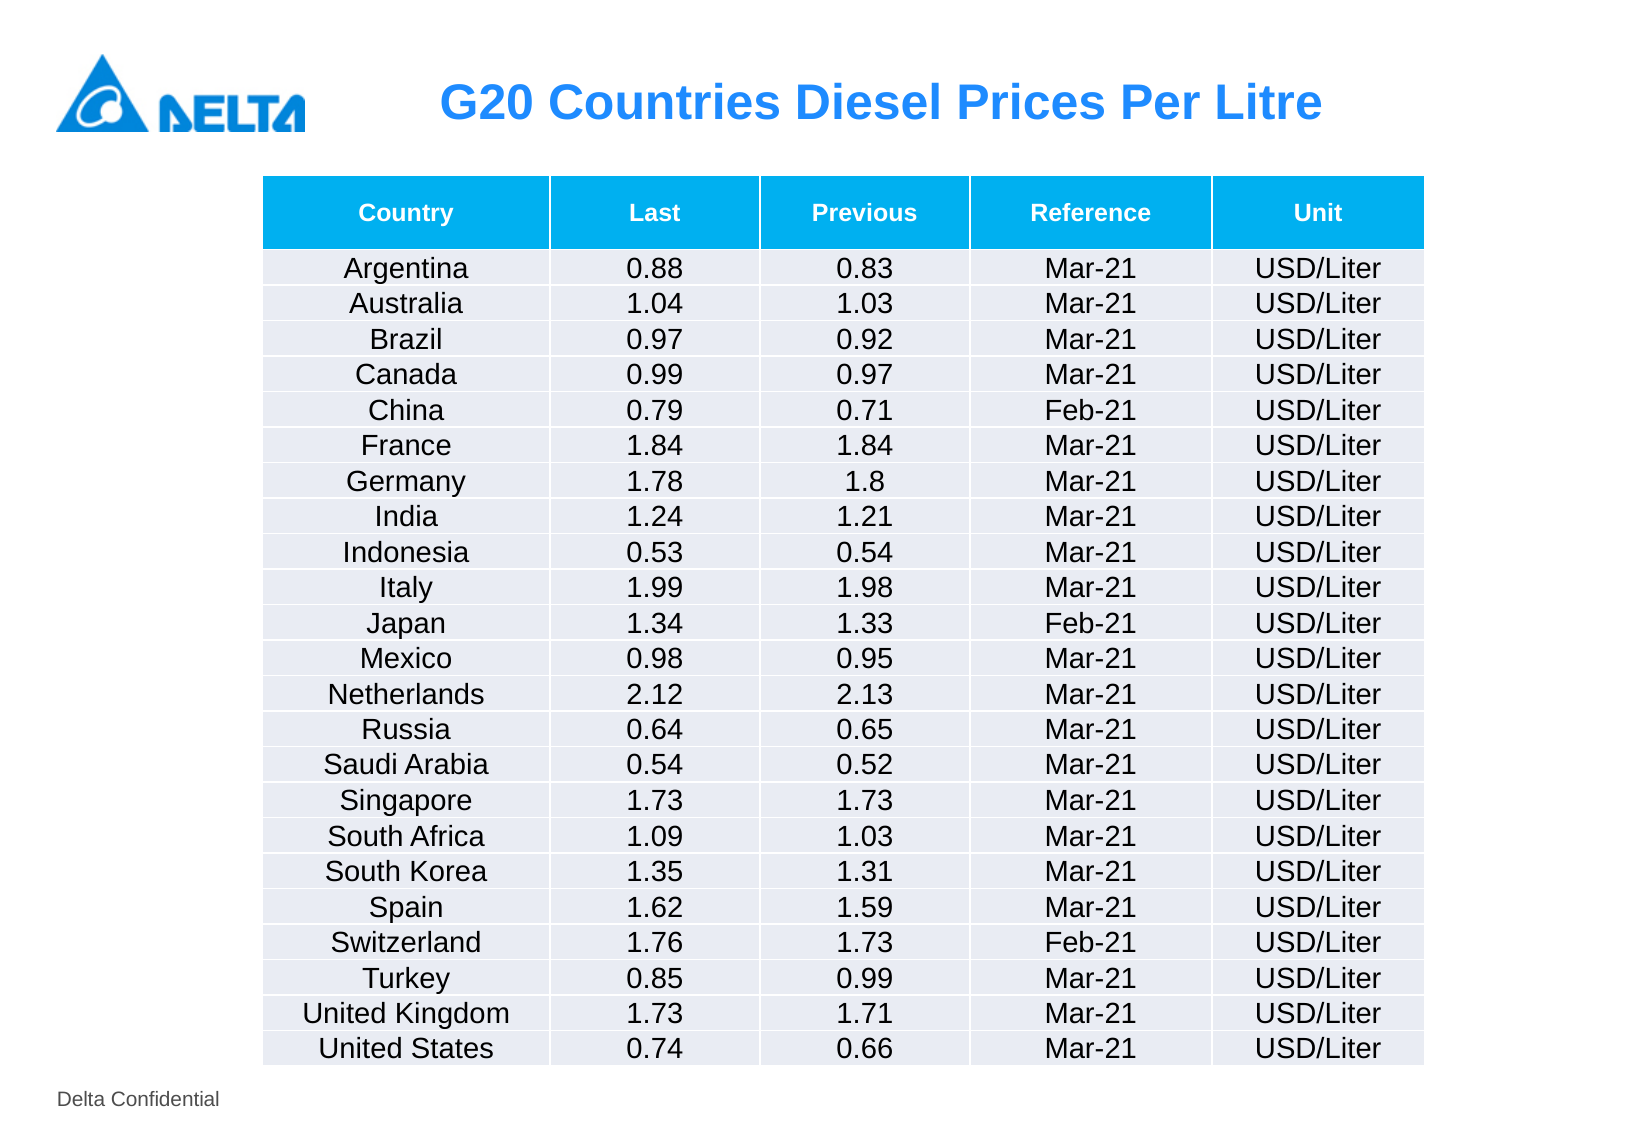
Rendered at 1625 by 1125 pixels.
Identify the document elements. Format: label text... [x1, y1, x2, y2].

text_box G20 Countries Diesel Prices Per Litre [424, 62, 1375, 138]
table_cell 1.84 [761, 428, 969, 462]
table_cell 0.98 [551, 641, 759, 675]
table_cell USD/Liter [1213, 783, 1424, 817]
table_cell USD/Liter [1213, 818, 1424, 852]
table_cell 1.03 [761, 818, 969, 852]
table_cell Mar-21 [971, 250, 1211, 284]
table_cell USD/Liter [1213, 889, 1424, 923]
table_cell Feb-21 [971, 925, 1211, 959]
table_cell Canada [263, 357, 549, 391]
table_cell 1.8 [761, 463, 969, 497]
table_cell 1.62 [551, 889, 759, 923]
table_cell Turkey [263, 960, 549, 994]
table_cell Mar-21 [971, 854, 1211, 888]
table_cell 1.59 [761, 889, 969, 923]
table_cell China [263, 392, 549, 426]
table_cell 1.04 [551, 286, 759, 320]
table_cell 1.09 [551, 818, 759, 852]
table_cell Italy [263, 570, 549, 604]
table_cell 1.35 [551, 854, 759, 888]
table_cell Mar-21 [971, 676, 1211, 710]
table_cell 1.84 [551, 428, 759, 462]
table_cell 1.03 [761, 286, 969, 320]
table_cell Mar-21 [971, 783, 1211, 817]
table_cell USD/Liter [1213, 747, 1424, 781]
table_cell USD/Liter [1213, 392, 1424, 426]
table_cell Mar-21 [971, 996, 1211, 1030]
table_cell 0.79 [551, 392, 759, 426]
table_header Reference [971, 176, 1211, 249]
table_cell 0.54 [551, 747, 759, 781]
table_cell Mar-21 [971, 357, 1211, 391]
table_cell Singapore [263, 783, 549, 817]
table_cell USD/Liter [1213, 960, 1424, 994]
table_header Country [263, 176, 549, 249]
table_cell Mar-21 [971, 712, 1211, 746]
table_cell South Africa [263, 818, 549, 852]
table_cell Australia [263, 286, 549, 320]
table_cell USD/Liter [1213, 250, 1424, 284]
table_cell 0.53 [551, 534, 759, 568]
table_cell Mar-21 [971, 889, 1211, 923]
table_cell USD/Liter [1213, 996, 1424, 1030]
table_cell Mar-21 [971, 641, 1211, 675]
table_cell 1.99 [551, 570, 759, 604]
table_cell 0.97 [761, 357, 969, 391]
table_cell Indonesia [263, 534, 549, 568]
table_cell Mar-21 [971, 428, 1211, 462]
table_cell Netherlands [263, 676, 549, 710]
table_cell Mar-21 [971, 960, 1211, 994]
table_cell USD/Liter [1213, 534, 1424, 568]
table_cell 1.78 [551, 463, 759, 497]
table_cell Feb-21 [971, 605, 1211, 639]
table_cell USD/Liter [1213, 1031, 1424, 1065]
table_cell USD/Liter [1213, 570, 1424, 604]
table_cell USD/Liter [1213, 463, 1424, 497]
table_cell Brazil [263, 321, 549, 355]
table_cell USD/Liter [1213, 641, 1424, 675]
table_cell 1.73 [761, 783, 969, 817]
table_cell Mar-21 [971, 534, 1211, 568]
table_cell 0.85 [551, 960, 759, 994]
table_cell India [263, 499, 549, 533]
table_cell USD/Liter [1213, 925, 1424, 959]
table_cell Mar-21 [971, 499, 1211, 533]
table_cell 0.99 [551, 357, 759, 391]
table_cell USD/Liter [1213, 676, 1424, 710]
table_cell USD/Liter [1213, 712, 1424, 746]
table_cell Mexico [263, 641, 549, 675]
table_cell Mar-21 [971, 321, 1211, 355]
table_cell United States [263, 1031, 549, 1065]
table_cell 1.33 [761, 605, 969, 639]
table_cell 2.12 [551, 676, 759, 710]
table_cell 1.73 [761, 925, 969, 959]
table_cell 0.64 [551, 712, 759, 746]
table_cell Mar-21 [971, 818, 1211, 852]
table_cell 1.21 [761, 499, 969, 533]
table_cell 1.73 [551, 783, 759, 817]
table_cell USD/Liter [1213, 428, 1424, 462]
picture [56, 54, 305, 132]
table_cell Mar-21 [971, 570, 1211, 604]
table_cell 1.71 [761, 996, 969, 1030]
table_cell Switzerland [263, 925, 549, 959]
table_cell USD/Liter [1213, 286, 1424, 320]
table_cell 0.95 [761, 641, 969, 675]
table_cell Feb-21 [971, 392, 1211, 426]
table_cell USD/Liter [1213, 605, 1424, 639]
table_header Previous [761, 176, 969, 249]
table_cell 0.71 [761, 392, 969, 426]
table_cell 1.31 [761, 854, 969, 888]
table_cell 1.98 [761, 570, 969, 604]
table_header Unit [1213, 176, 1424, 249]
table_cell 0.66 [761, 1031, 969, 1065]
table_cell 1.76 [551, 925, 759, 959]
table_cell 0.52 [761, 747, 969, 781]
table_cell Spain [263, 889, 549, 923]
table_cell Germany [263, 463, 549, 497]
table_cell Mar-21 [971, 286, 1211, 320]
table_cell Mar-21 [971, 463, 1211, 497]
table_cell Argentina [263, 250, 549, 284]
table_cell 0.54 [761, 534, 969, 568]
table_cell 0.92 [761, 321, 969, 355]
table_cell 2.13 [761, 676, 969, 710]
table_cell 0.97 [551, 321, 759, 355]
table_cell USD/Liter [1213, 357, 1424, 391]
table_cell 0.65 [761, 712, 969, 746]
table_cell Saudi Arabia [263, 747, 549, 781]
table_cell 0.74 [551, 1031, 759, 1065]
table_cell USD/Liter [1213, 499, 1424, 533]
table_header Last [551, 176, 759, 249]
table_cell Russia [263, 712, 549, 746]
table_cell Mar-21 [971, 747, 1211, 781]
table_cell United Kingdom [263, 996, 549, 1030]
table_cell Japan [263, 605, 549, 639]
table_cell USD/Liter [1213, 321, 1424, 355]
table_cell Mar-21 [971, 1031, 1211, 1065]
table_cell USD/Liter [1213, 854, 1424, 888]
table_cell 0.88 [551, 250, 759, 284]
table_cell 1.34 [551, 605, 759, 639]
table_cell 0.83 [761, 250, 969, 284]
table_cell France [263, 428, 549, 462]
table_cell 1.73 [551, 996, 759, 1030]
table_cell 0.99 [761, 960, 969, 994]
table_cell South Korea [263, 854, 549, 888]
table_cell 1.24 [551, 499, 759, 533]
